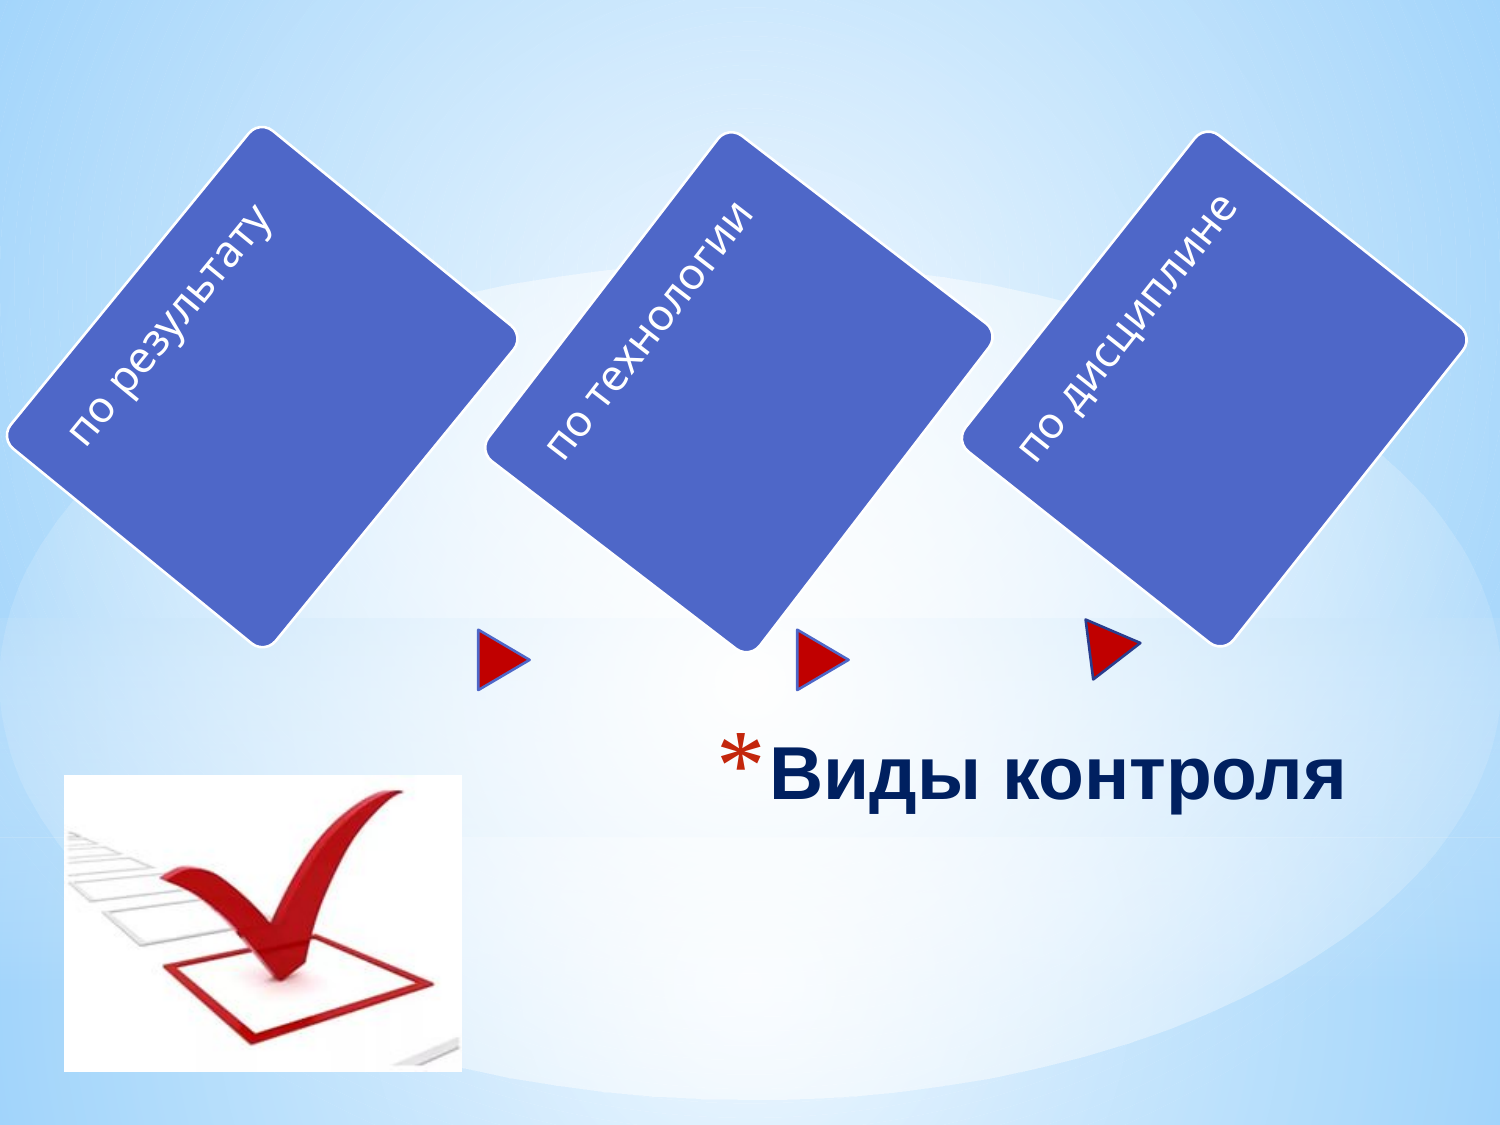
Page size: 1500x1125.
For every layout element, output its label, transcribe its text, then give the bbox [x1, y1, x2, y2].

picture [64, 774, 462, 1073]
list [187, 119, 1238, 691]
title Виды контроля [294, 717, 1363, 905]
